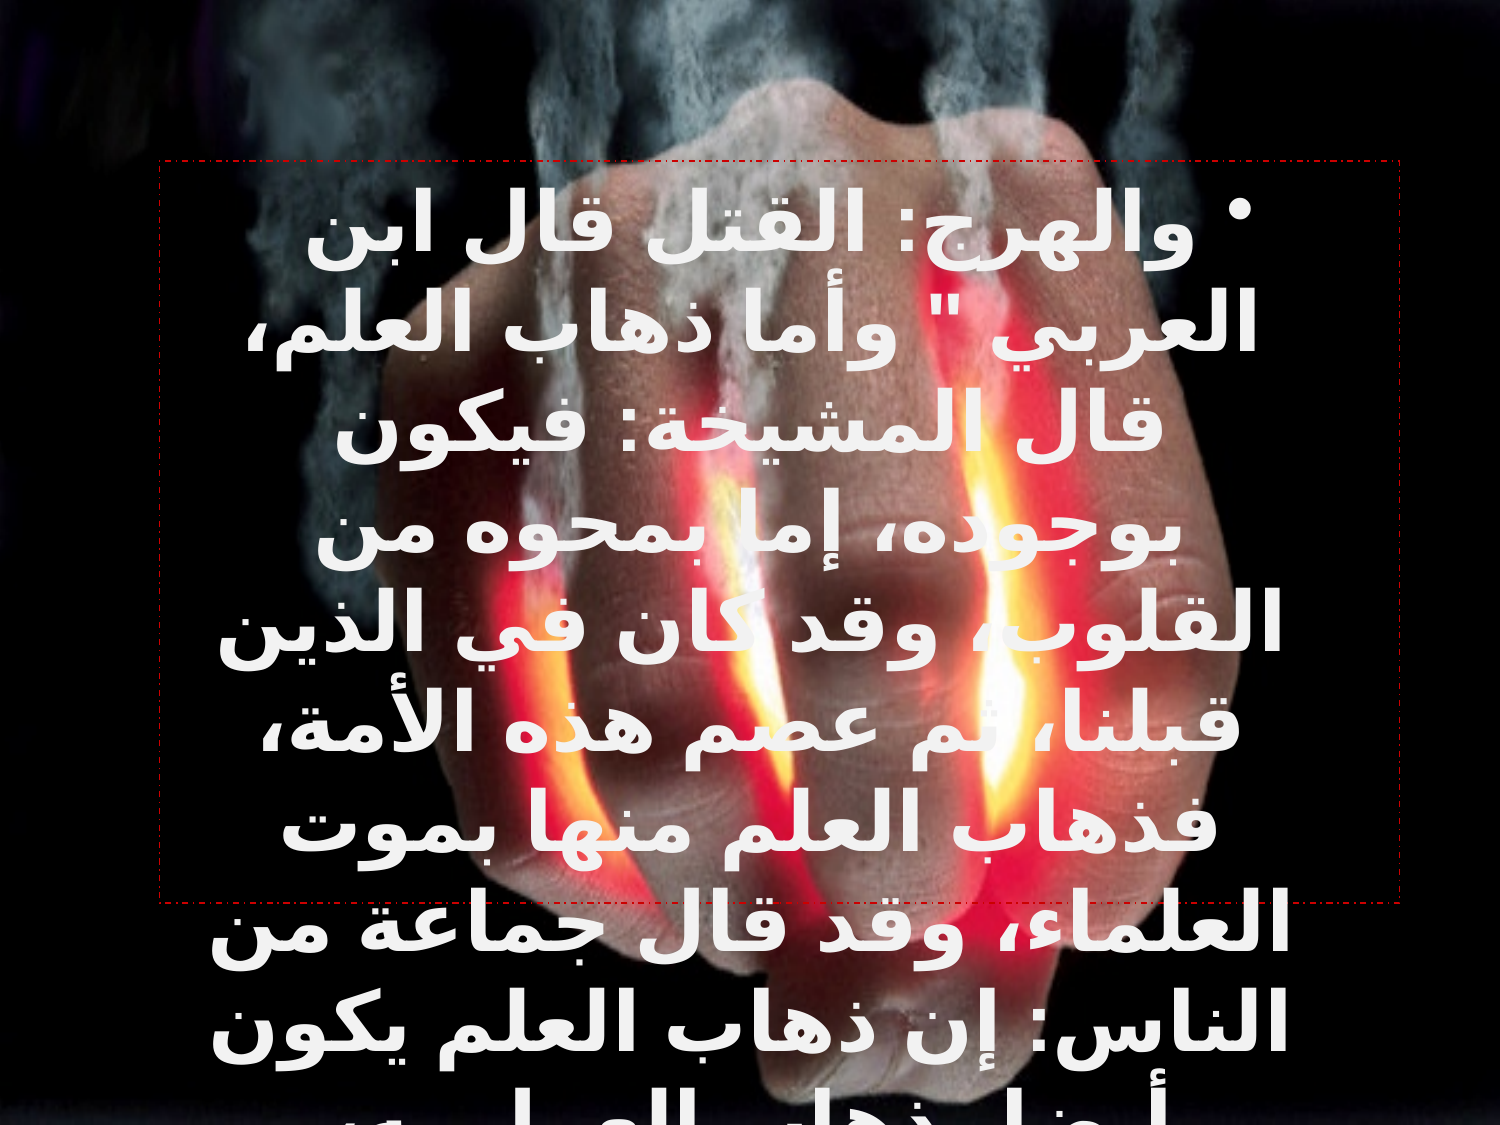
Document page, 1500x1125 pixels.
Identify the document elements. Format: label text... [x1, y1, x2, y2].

picture [0, 0, 1500, 1125]
list والهرج: القتل قال ابن العربي " وأما ذهاب العلم، قال المشيخة: فيكون بوجوده، إما بمحوه من القلوب، وقد كان في الذين قبلنا، ثم عصم هذه الأمة، فذهاب العلم منها بموت العلماء، وقد قال جماعة من الناس: إن ذهاب العلم يكون أيضا بذهاب العمل به، فيحفظون القرآن ولا يعملون به فيذهب العلم... [159, 160, 1400, 904]
